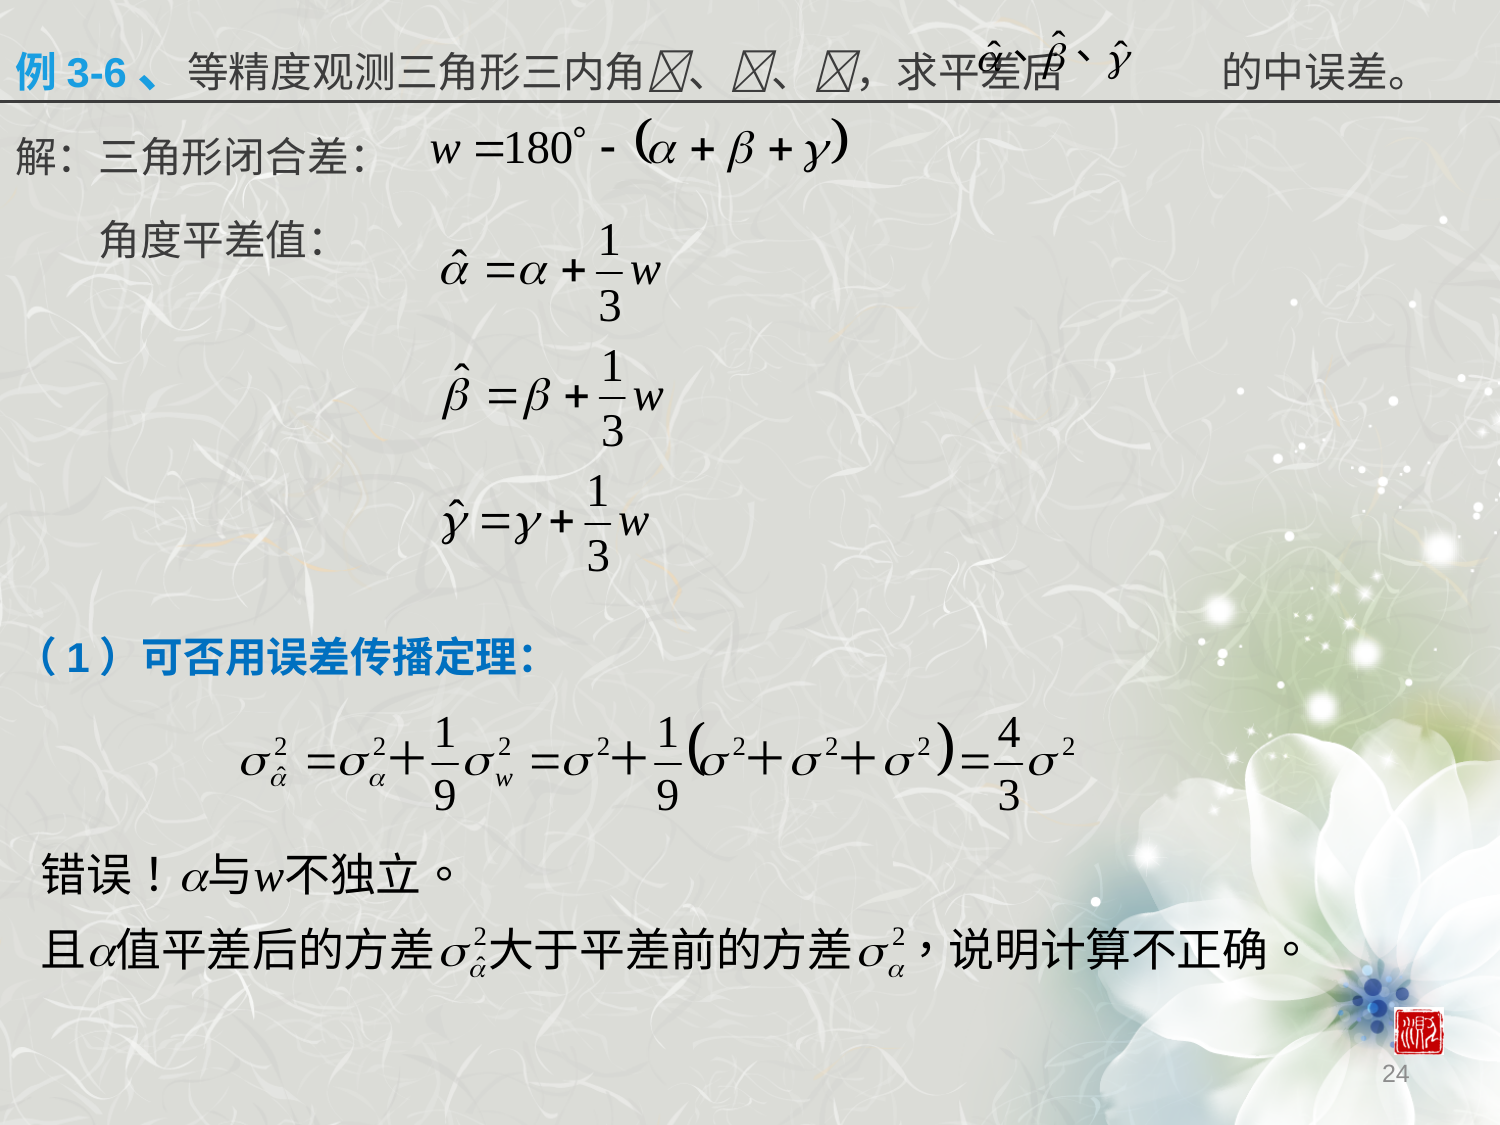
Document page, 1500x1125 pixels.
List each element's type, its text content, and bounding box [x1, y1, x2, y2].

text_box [34, 843, 1298, 989]
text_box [234, 702, 1084, 822]
list 例3-6、等精度观测三角形三内角、、，求平差后 的中误差。 解：三角形闭合差： 角度平差值： （1）可否用误差传播定理： [0, 0, 1500, 1125]
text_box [972, 23, 1137, 89]
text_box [433, 210, 672, 583]
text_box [421, 116, 852, 184]
picture [1394, 1007, 1444, 1055]
